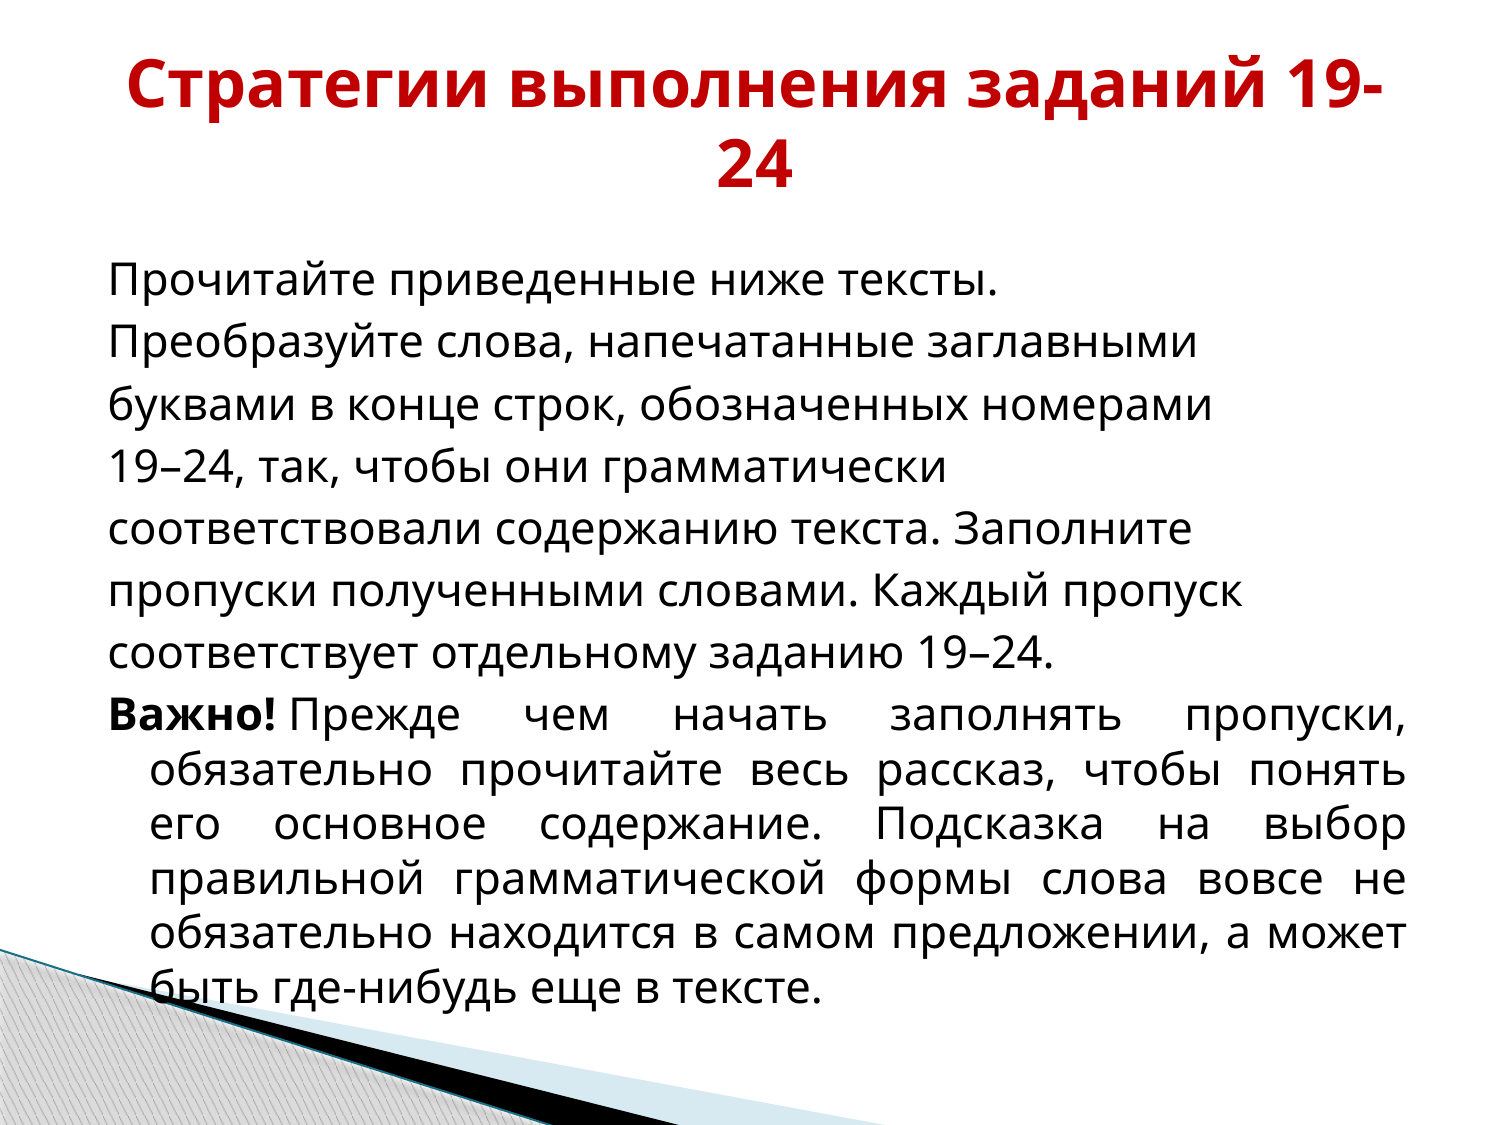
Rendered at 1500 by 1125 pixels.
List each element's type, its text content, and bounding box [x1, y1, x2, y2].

list Прочитайте приведенные ниже тексты. Преобразуйте слова, напечатанные заглавными буквами в конце строк, обозначенных номерами 19–24, так, чтобы они грамматически соответствовали содержанию текста. Заполните пропуски полученными словами. Каждый пропуск соответствует отдельному заданию 19–24. Важно! Прежде чем начать заполнять пропуски, обязательно прочитайте весь рассказ, чтобы понять его основное содержание. Подсказка на выбор правильной грамматической формы слова вовсе не обязательно находится в самом предложении, а может быть где-нибудь еще в тексте. [75, 243, 1424, 1024]
title Стратегии выполнения заданий 19-24 [75, 45, 1436, 197]
